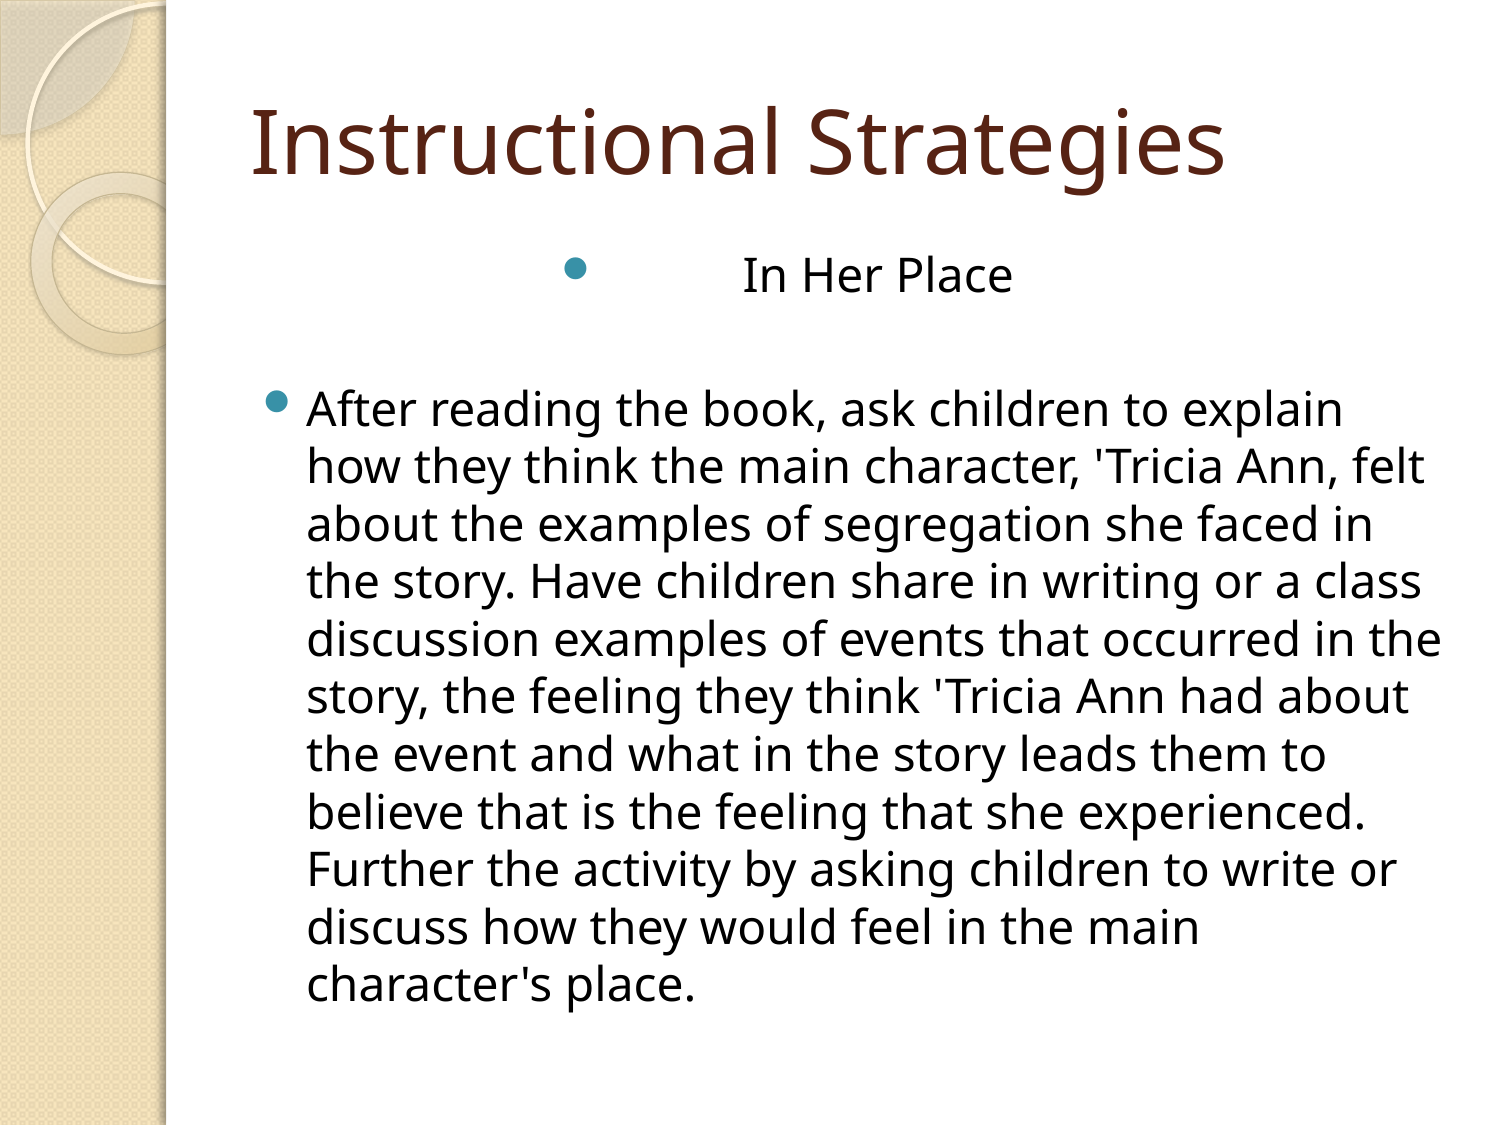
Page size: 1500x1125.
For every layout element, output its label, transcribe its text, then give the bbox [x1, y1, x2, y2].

list In Her Place After reading the book, ask children to explain how they think the main character, 'Tricia Ann, felt about the examples of segregation she faced in the story. Have children share in writing or a class discussion examples of events that occurred in the story, the feeling they think 'Tricia Ann had about the event and what in the story leads them to believe that is the feeling that she experienced. Further the activity by asking children to write or discuss how they would feel in the main character's place. [235, 237, 1466, 1025]
title Instructional Strategies [235, 45, 1466, 233]
